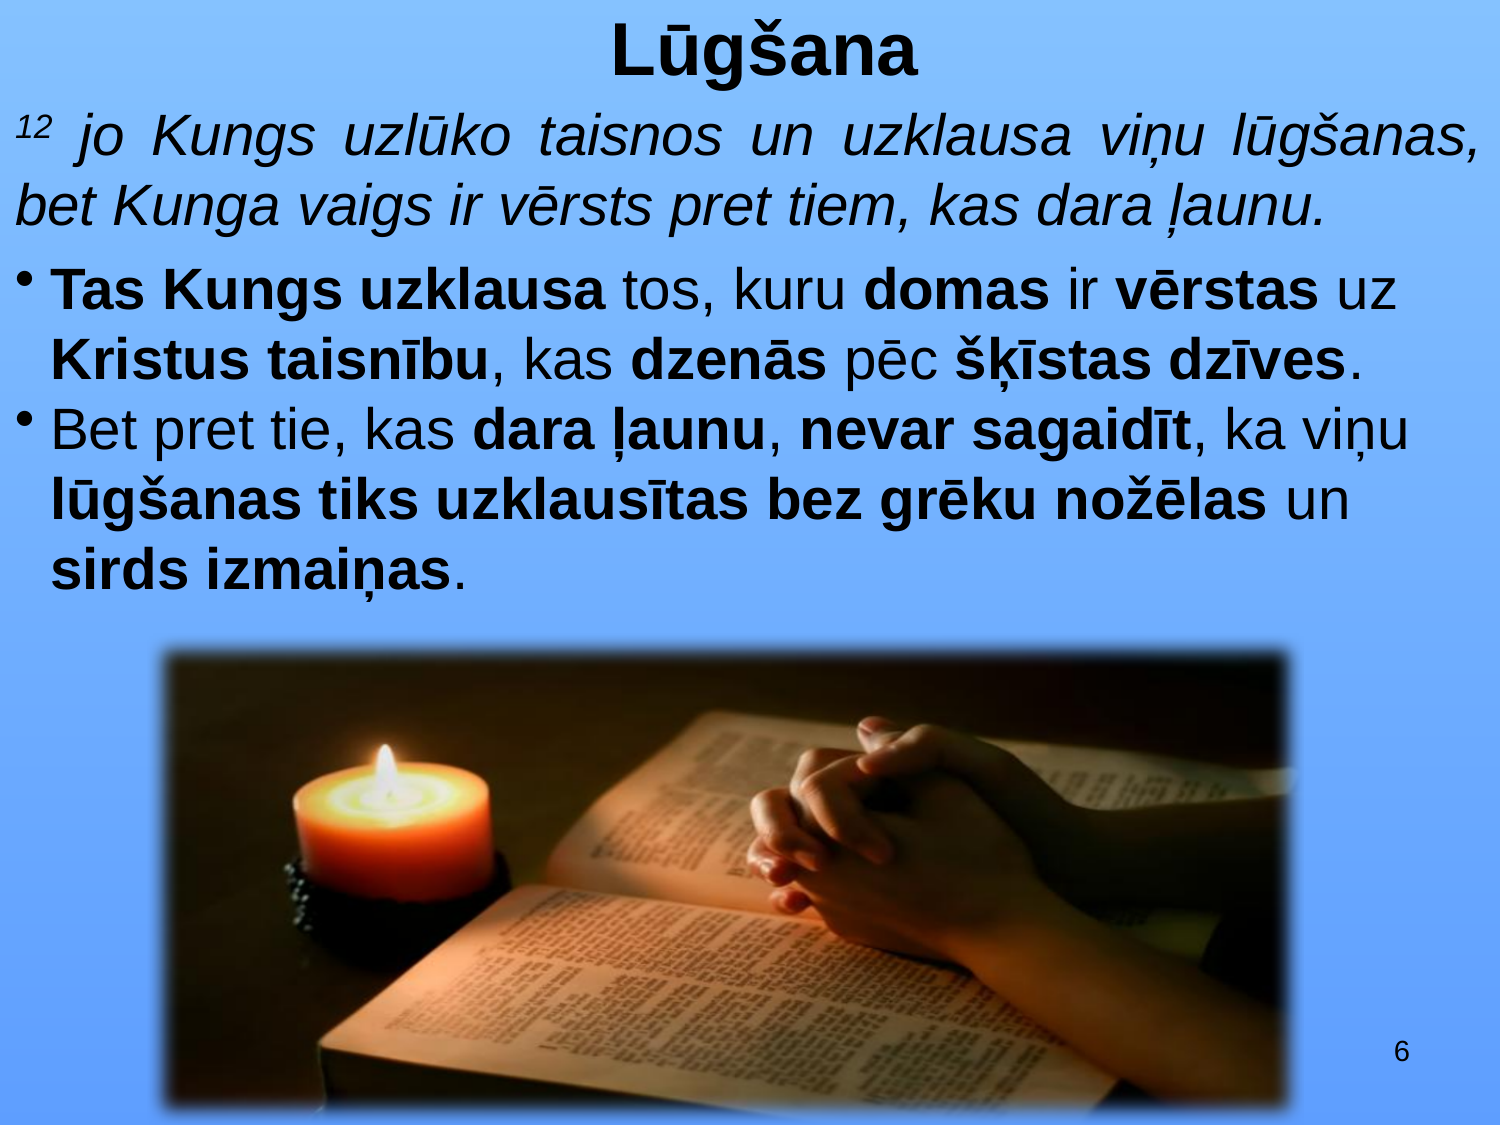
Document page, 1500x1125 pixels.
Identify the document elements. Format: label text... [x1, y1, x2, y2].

title Lūgšana [29, 0, 1500, 114]
text_box Tas Kungs uzklausa tos, kuru domas ir vērstas uz Kristus taisnību, kas dzenās pēc šķīstas dzīves. Bet pret tie, kas dara ļaunu, nevar sagaidīt, ka viņu lūgšanas tiks uzklausītas bez grēku nožēlas un sirds izmaiņas. [0, 243, 1500, 609]
slide_number 6 [1310, 1024, 1426, 1103]
picture [147, 633, 1305, 1125]
list 12 jo Kungs uzlūko taisnos un uzklausa viņu lūgšanas, bet Kunga vaigs ir vērsts pret tiem, kas dara ļaunu. [0, 89, 1500, 243]
